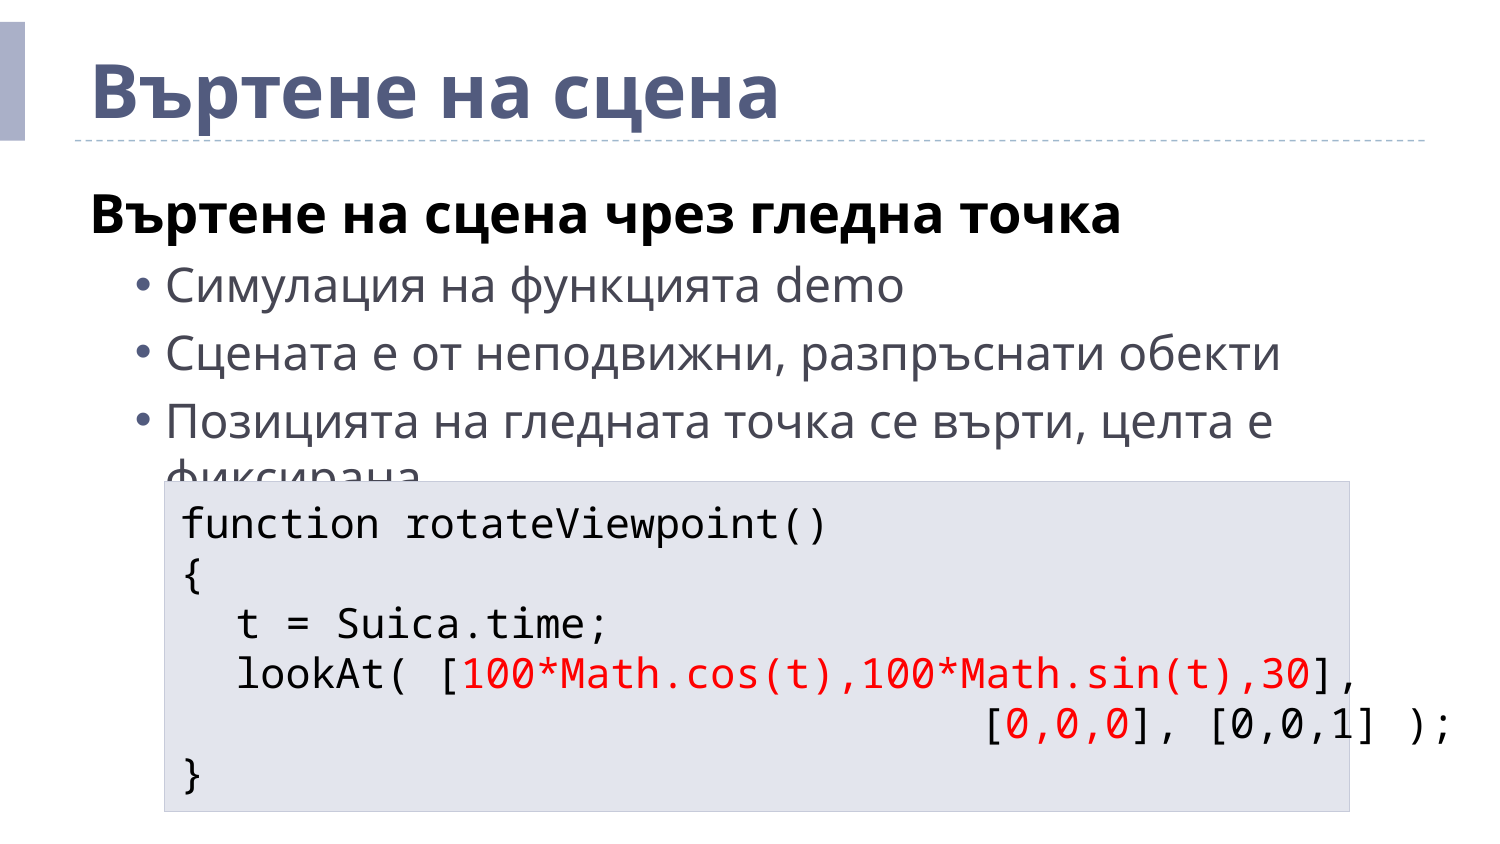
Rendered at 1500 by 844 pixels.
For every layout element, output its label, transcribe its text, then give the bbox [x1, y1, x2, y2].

list Въртене на сцена чрез гледна точка Симулация на функцията demo Сцената е от неподвижни, разпръснати обекти Позицията на гледната точка се върти, целта е фиксирана [75, 171, 1475, 835]
text_box function rotateViewpoint() { t = Suica.time; lookAt( [100*Math.cos(t),100*Math.sin(t),30], [0,0,0], [0,0,1] ); } [164, 481, 1350, 812]
title Въртене на сцена [75, 18, 1475, 141]
